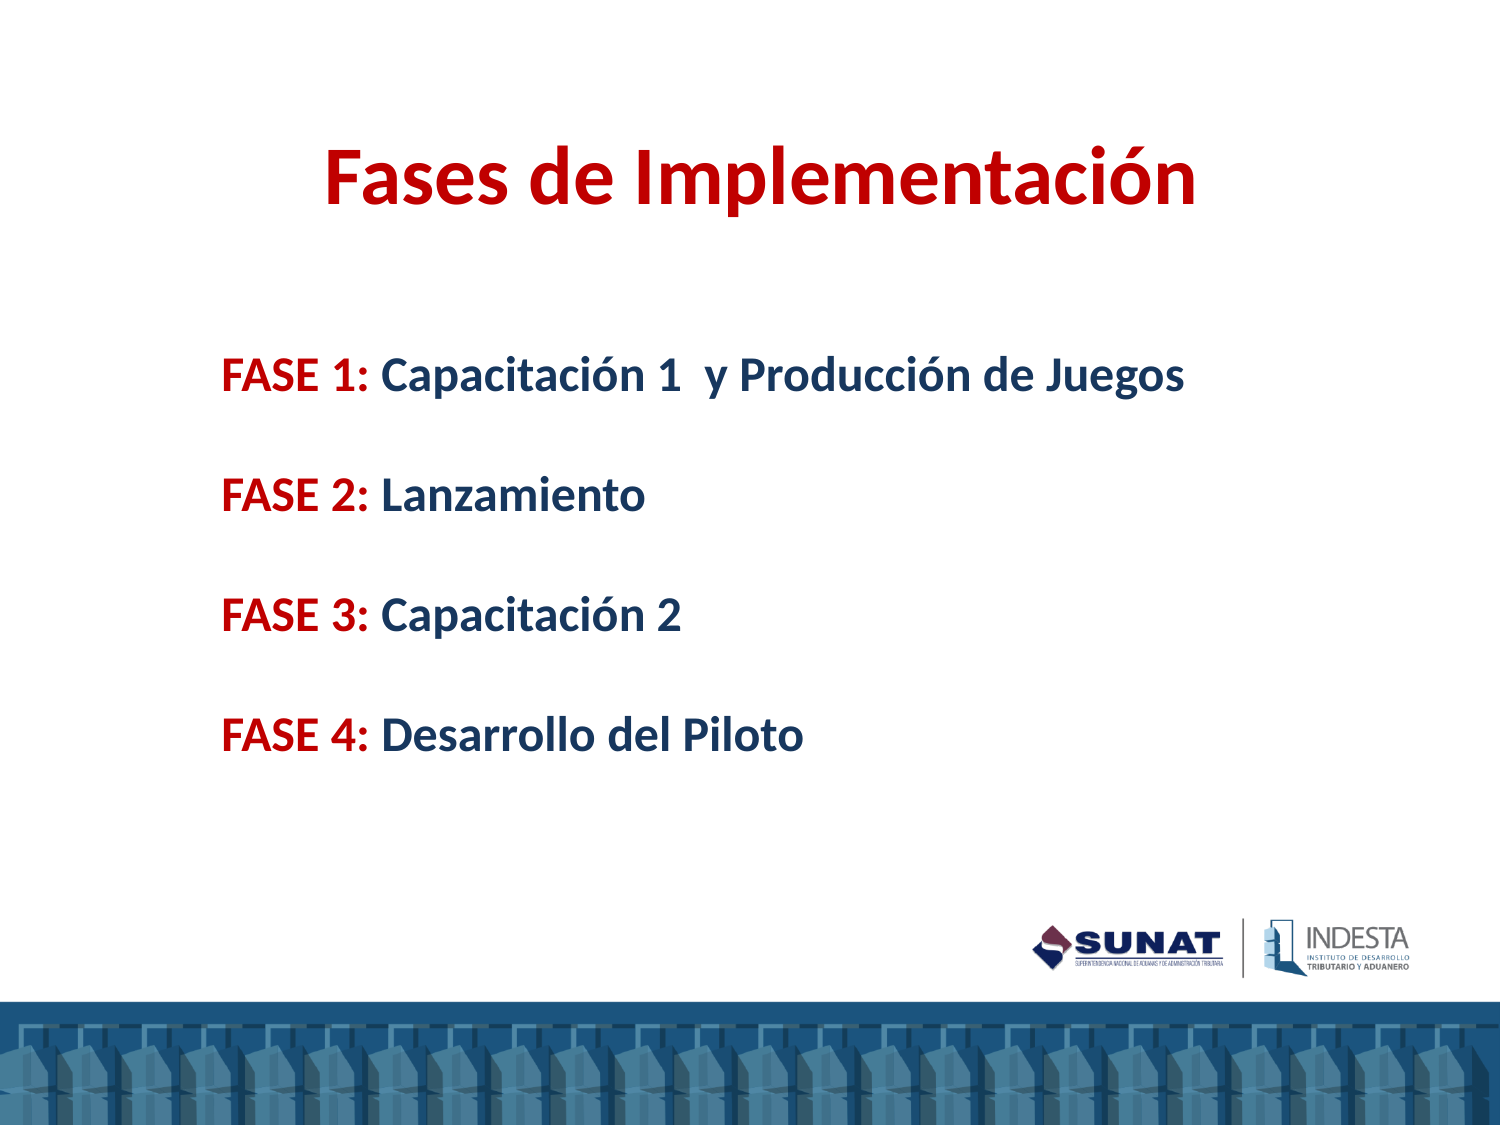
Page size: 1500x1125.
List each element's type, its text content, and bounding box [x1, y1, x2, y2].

picture [0, 0, 1500, 1125]
text_box Fases de Implementación FASE 1: Capacitación 1 y Producción de Juegos FASE 2: Lanzamiento FASE 3: Capacitación 2 FASE 4: Desarrollo del Piloto [206, 113, 1317, 769]
